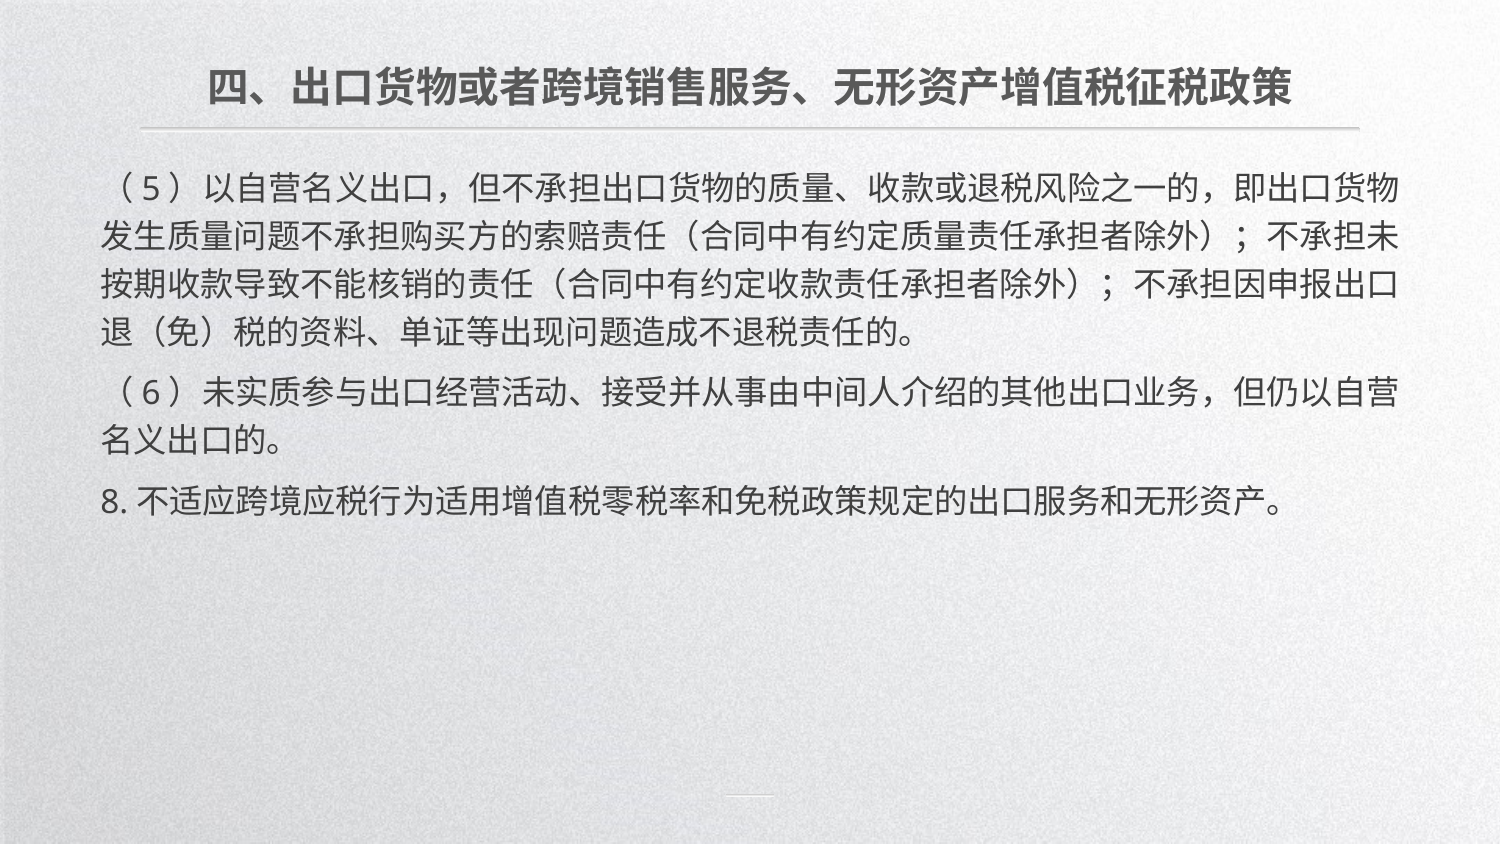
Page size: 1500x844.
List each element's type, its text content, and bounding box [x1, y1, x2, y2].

text_box （5）以自营名义出口，但不承担出口货物的质量、收款或退税风险之一的，即出口货物发生质量问题不承担购买方的索赔责任（合同中有约定质量责任承担者除外）；不承担未按期收款导致不能核销的责任（合同中有约定收款责任承担者除外）；不承担因申报出口退（免）税的资料、单证等出现问题造成不退税责任的。 （6）未实质参与出口经营活动、接受并从事由中间人介绍的其他出口业务，但仍以自营名义出口的。 8.不适应跨境应税行为适用增值税零税率和免税政策规定的出口服务和无形资产。 [100, 159, 1400, 581]
text_box 四、出口货物或者跨境销售服务、无形资产增值税征税政策 [109, 55, 1391, 117]
picture [0, 0, 1500, 844]
